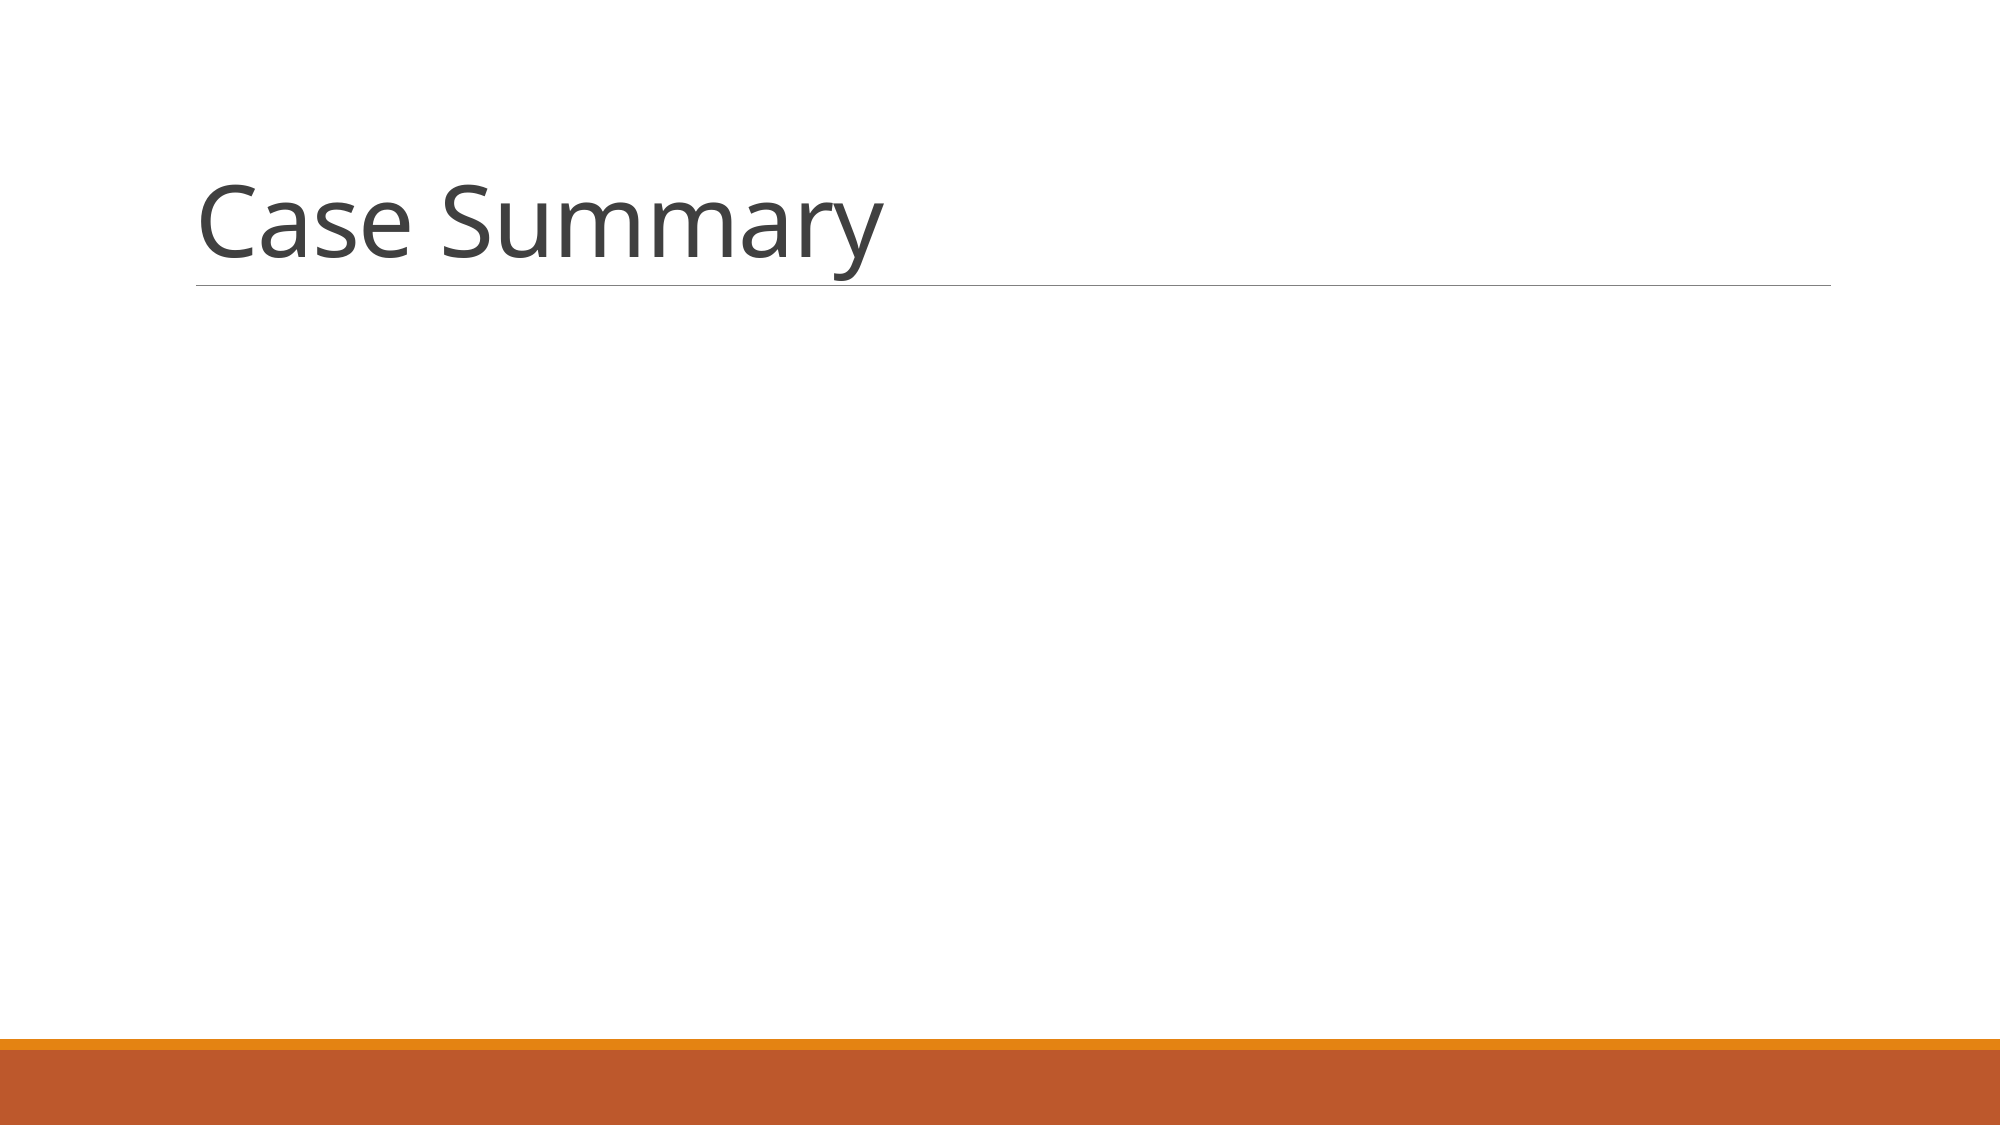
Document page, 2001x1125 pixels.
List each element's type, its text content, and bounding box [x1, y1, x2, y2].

title Case Summary [180, 47, 1830, 285]
